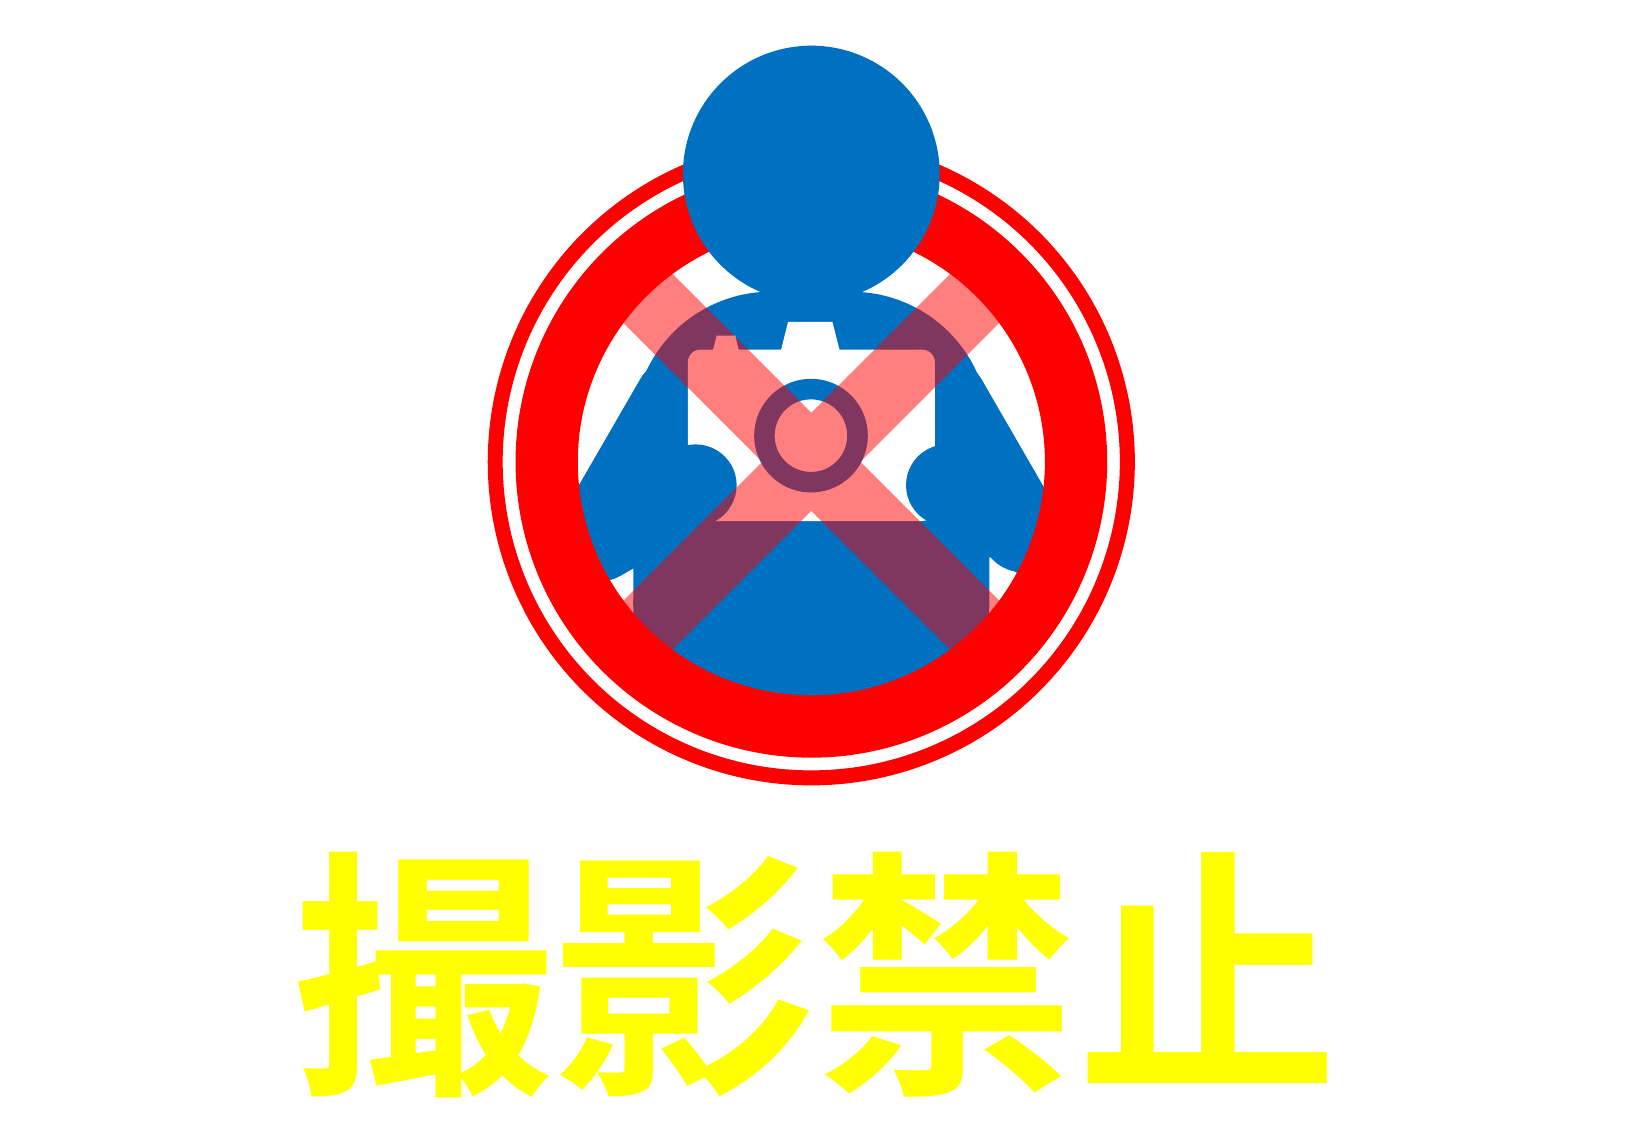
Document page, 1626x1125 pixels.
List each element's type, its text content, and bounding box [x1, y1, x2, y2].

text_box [462, 45, 1161, 811]
text_box 撮影禁止 [37, 805, 1595, 1125]
